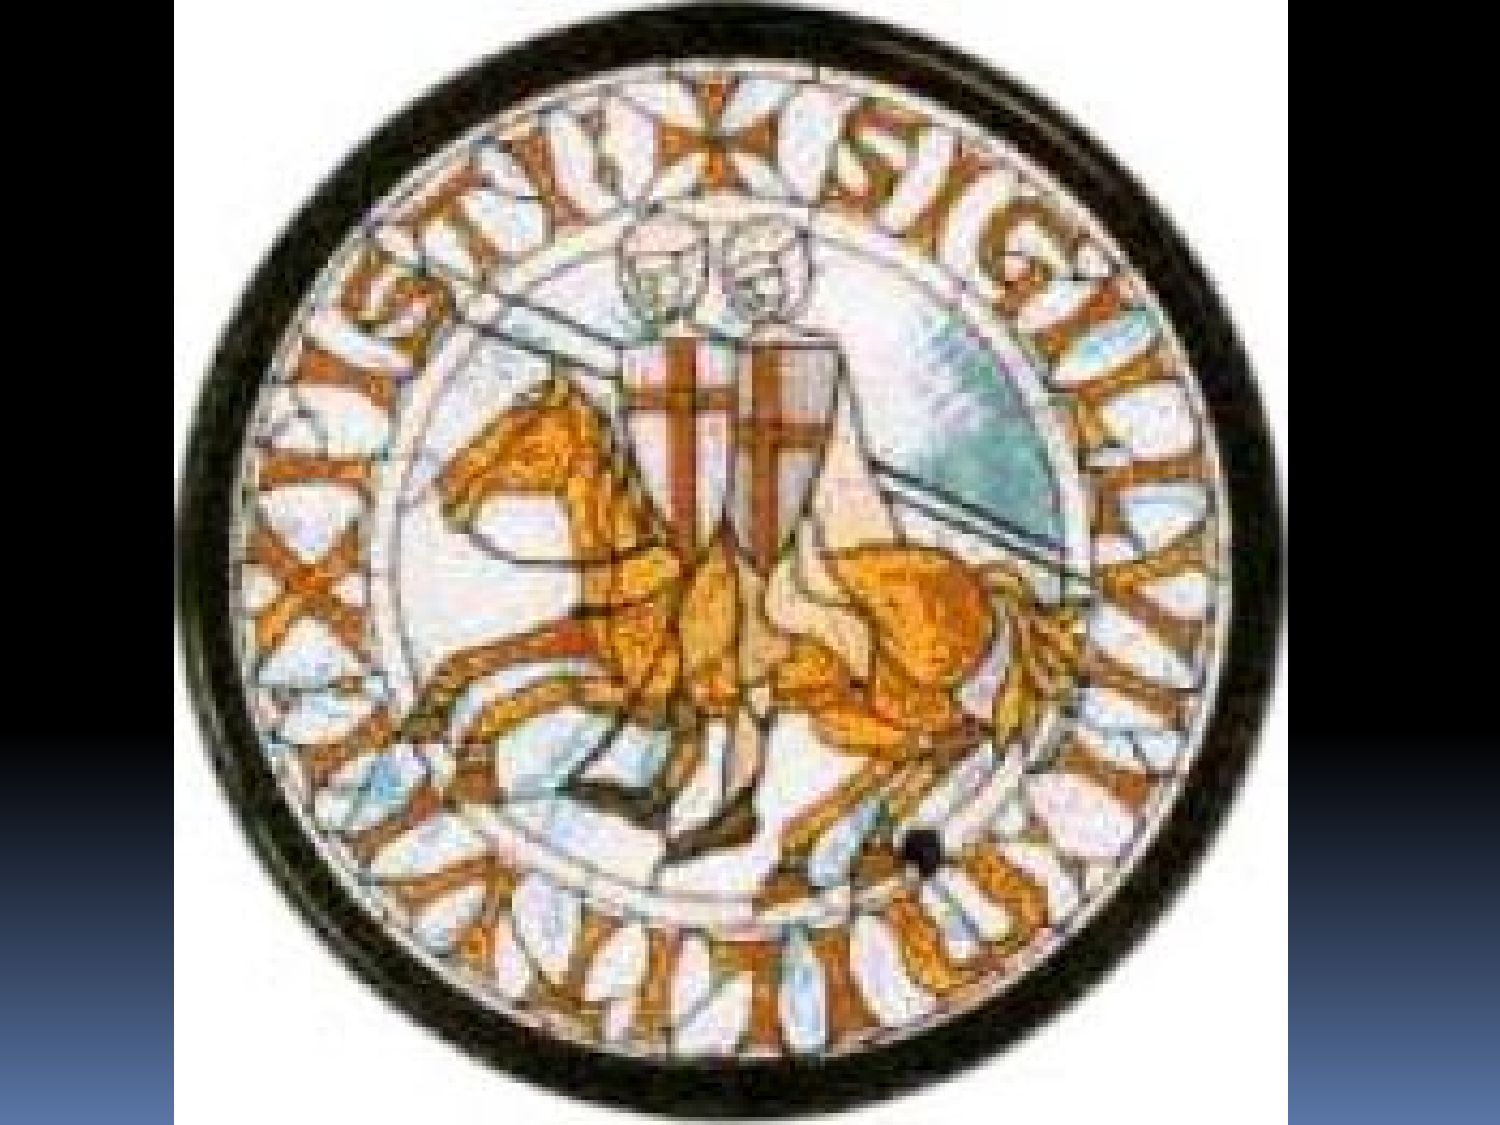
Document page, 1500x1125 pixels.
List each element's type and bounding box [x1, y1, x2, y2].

picture [174, 0, 1288, 1125]
